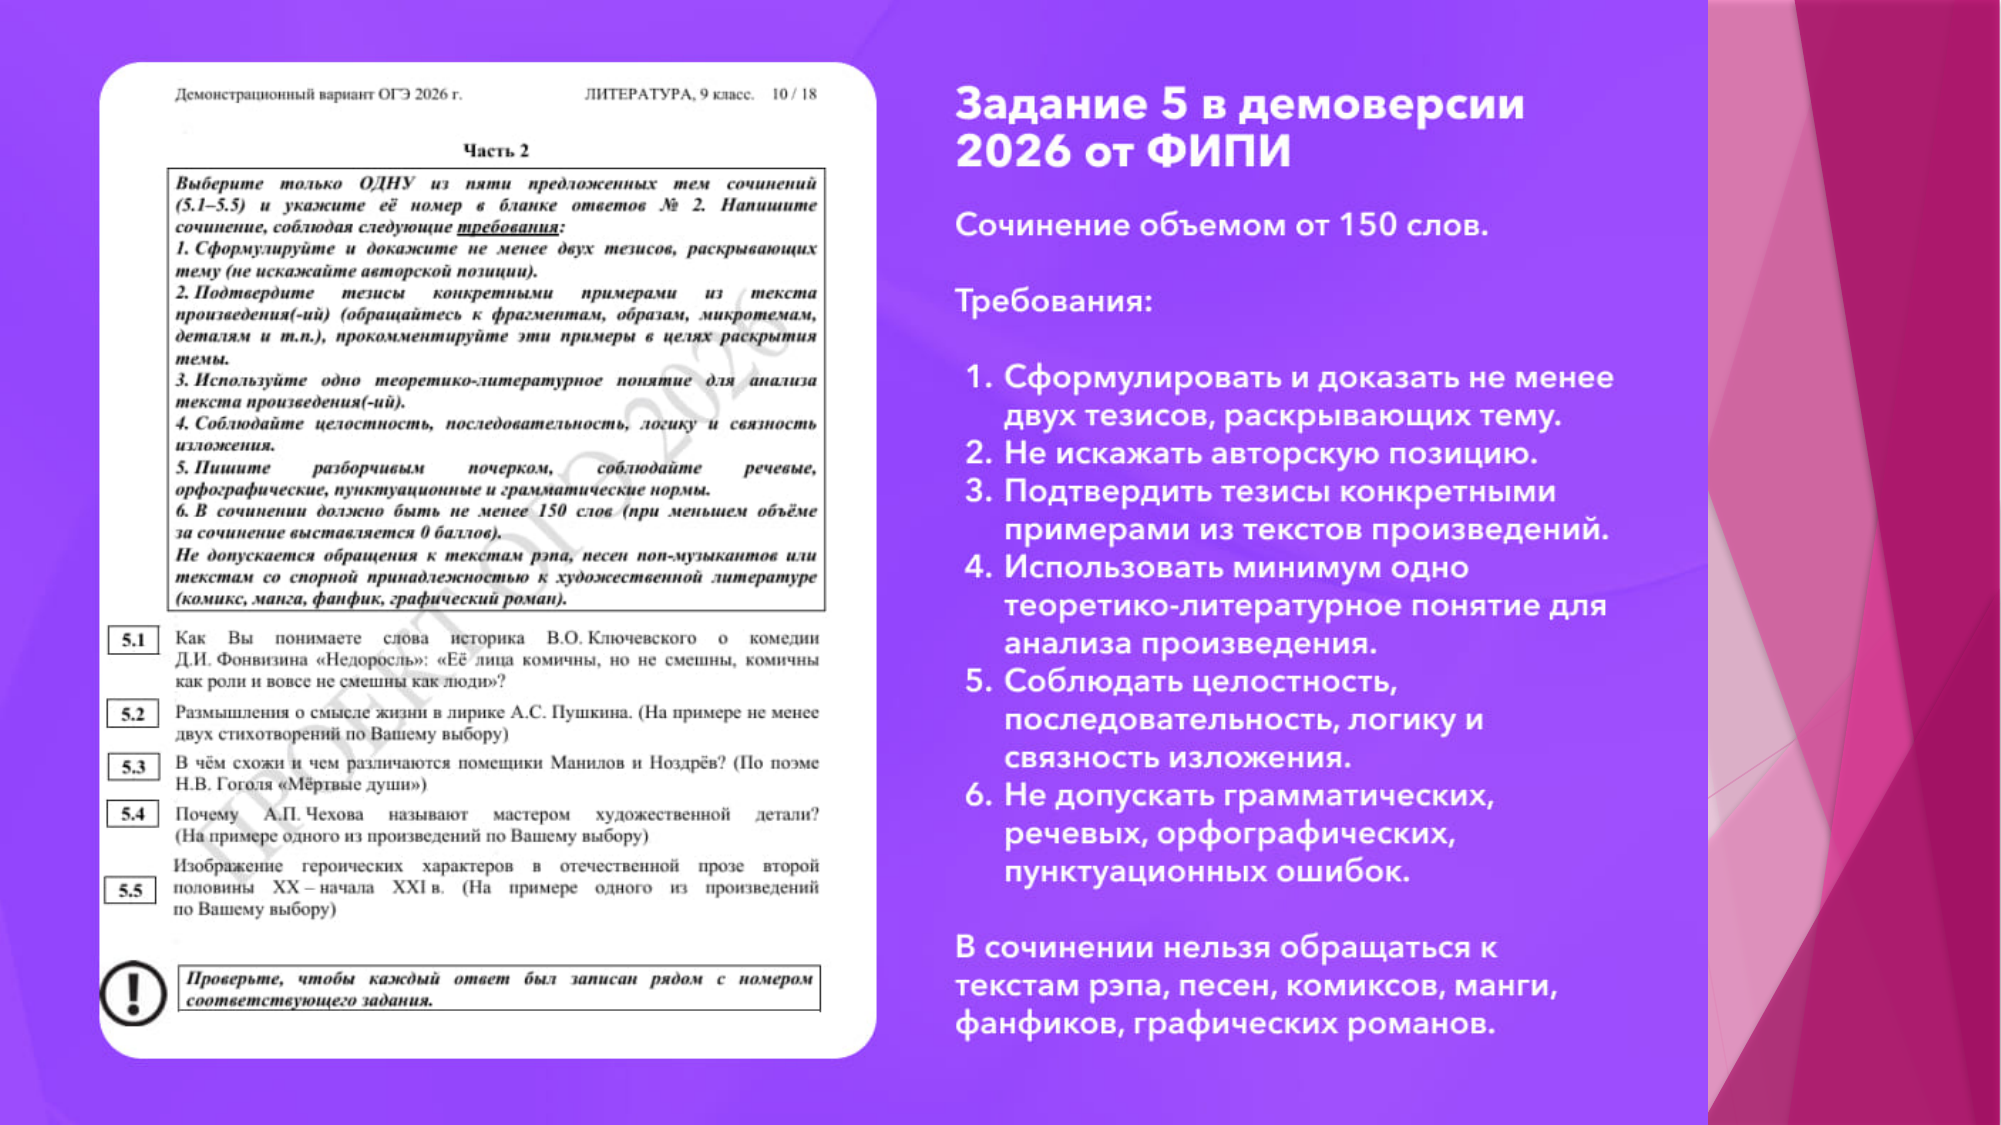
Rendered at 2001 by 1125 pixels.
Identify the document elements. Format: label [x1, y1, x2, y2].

list [0, 0, 1709, 1125]
